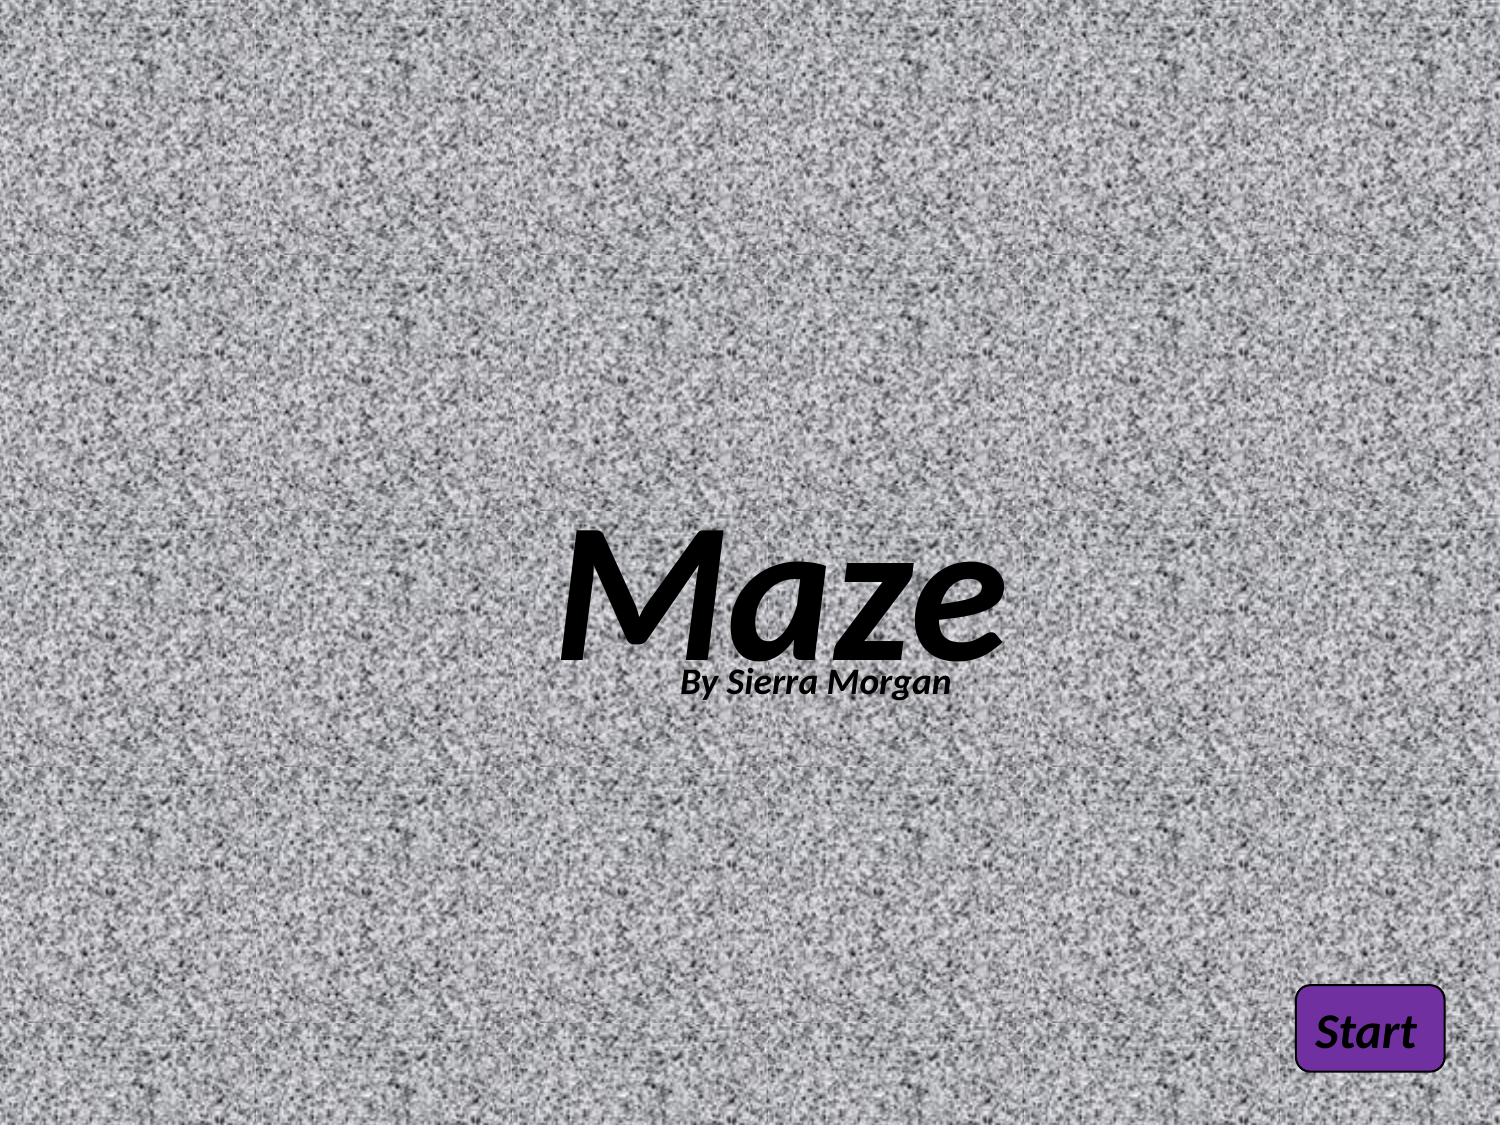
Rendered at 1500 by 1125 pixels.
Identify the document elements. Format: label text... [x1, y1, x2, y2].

text_box Start [1294, 984, 1446, 1073]
text_box Maze [538, 452, 1024, 708]
picture [0, 0, 1500, 1125]
text_box By Sierra Morgan [665, 649, 968, 710]
